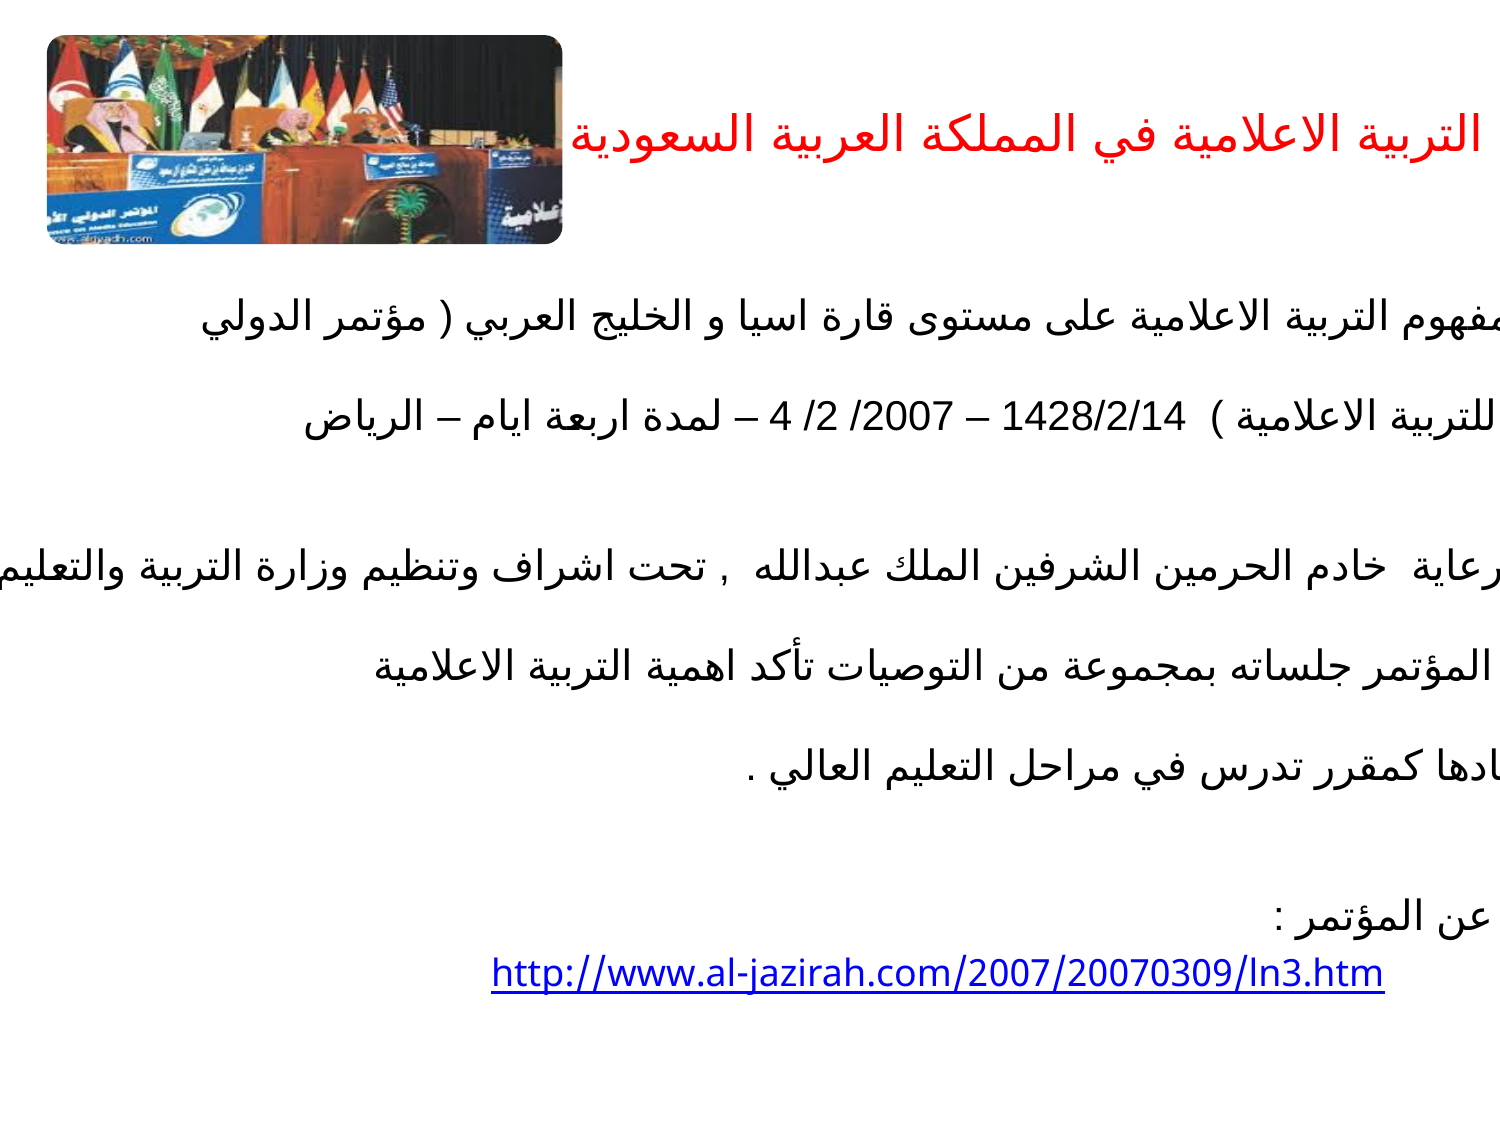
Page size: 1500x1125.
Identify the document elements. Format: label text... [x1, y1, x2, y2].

text_box نشر مفهوم التربية الاعلامية على مستوى قارة اسيا و الخليج العربي ( مؤتمر الدولي الاول للتربية الاعلامية ) 1428/2/14 – 2007/ 2/ 4 – لمدة اربعة ايام – الرياض تحت رعاية خادم الحرمين الشرفين الملك عبدالله , تحت اشراف وتنظيم وزارة التربية والتعليم اختتم المؤتمر جلساته بمجموعة من التوصيات تأكد اهمية التربية الاعلامية واعتمادها كمقرر تدرس في مراحل التعليم العالي . تقرير عن المؤتمر : [0, 281, 1500, 947]
text_box التربية الاعلامية في المملكة العربية السعودية [566, 93, 1500, 169]
text_box http://www.al-jazirah.com/2007/20070309/ln3.htm [157, 941, 1400, 1050]
picture [46, 34, 563, 245]
